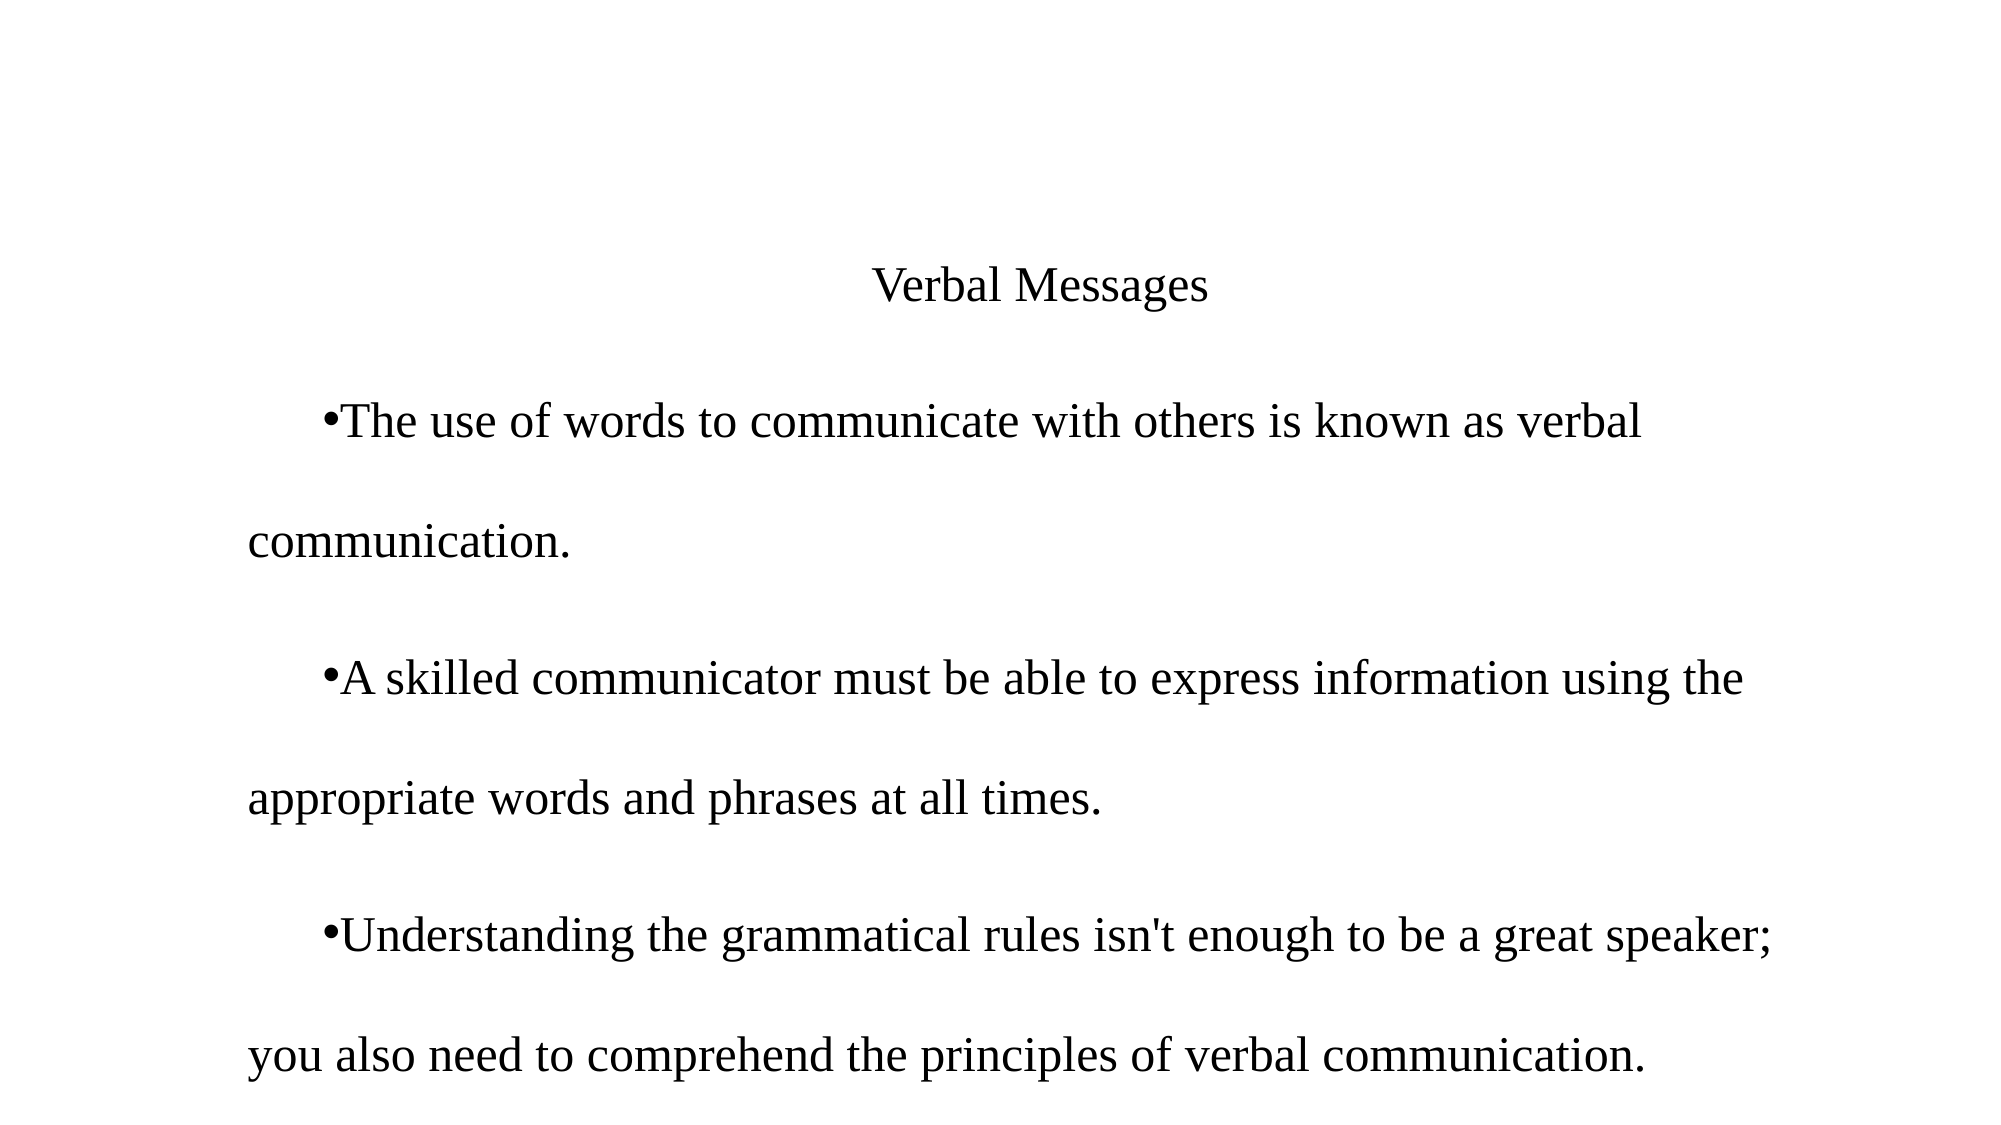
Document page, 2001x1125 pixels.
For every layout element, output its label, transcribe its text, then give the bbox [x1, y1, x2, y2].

text_box Verbal Messages The use of words to communicate with others is known as verbal communication. A skilled communicator must be able to express information using the appropriate words and phrases at all times. Understanding the grammatical rules isn't enough to be a great speaker; you also need to comprehend the principles of verbal communication. [176, 183, 1829, 1089]
